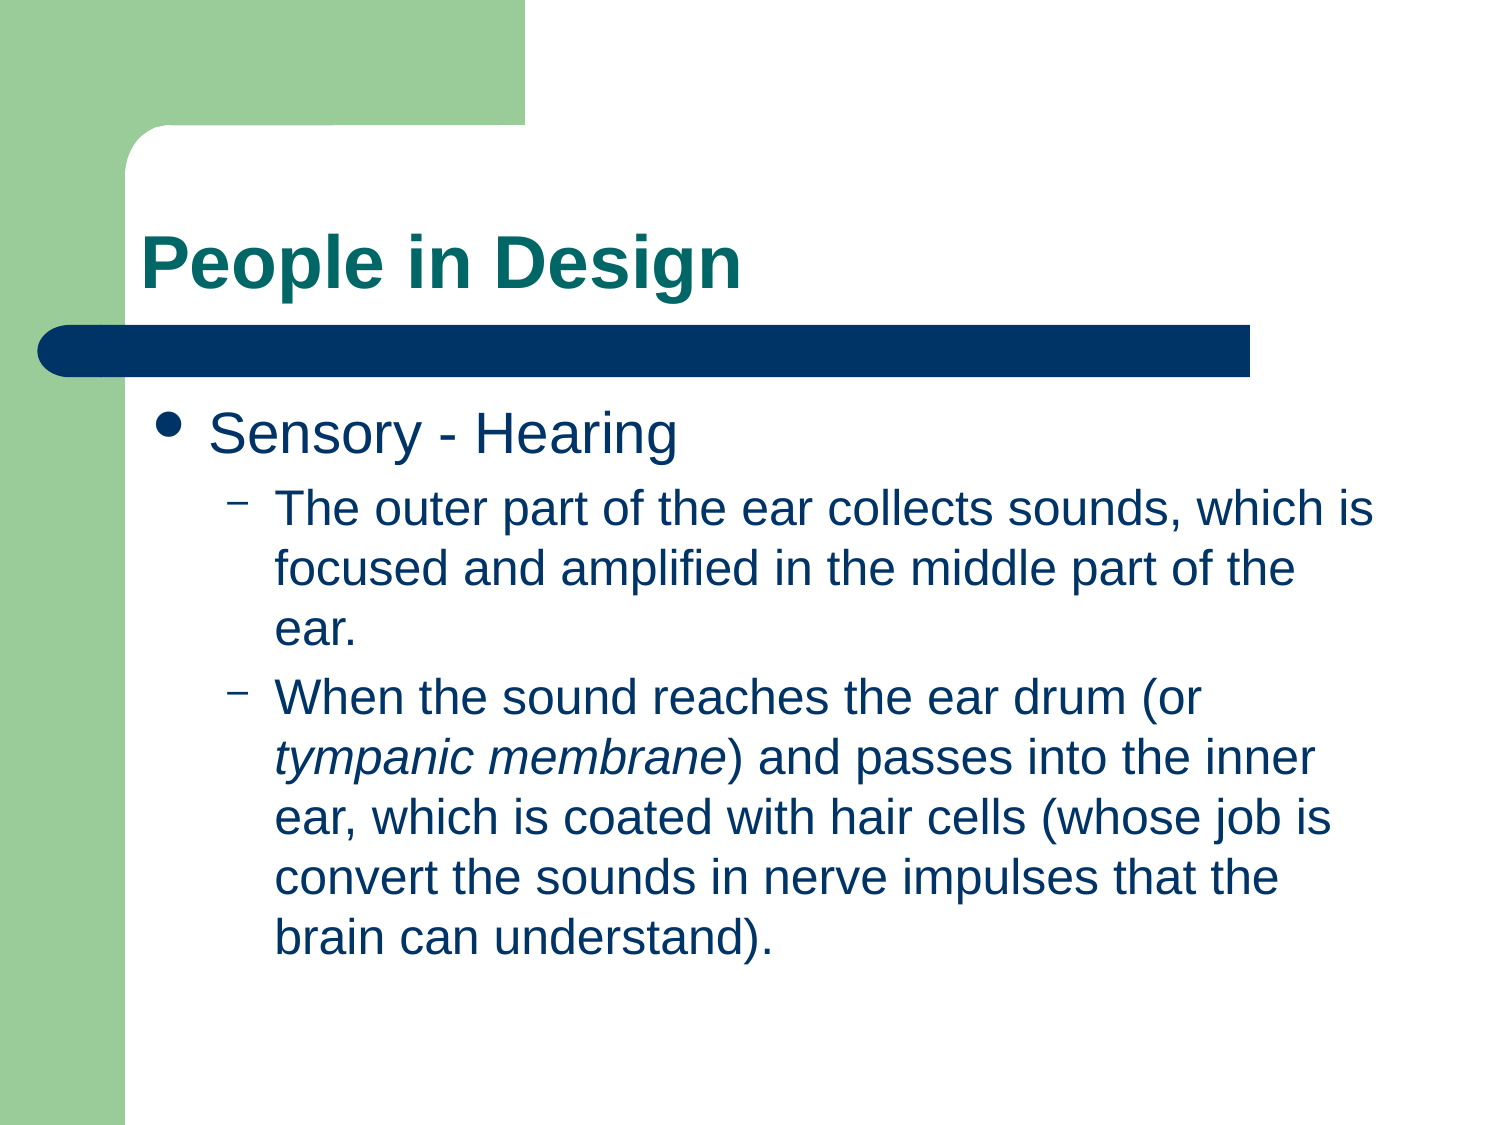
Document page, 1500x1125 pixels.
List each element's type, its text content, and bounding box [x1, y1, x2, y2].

title People in Design [124, 124, 1426, 313]
list Sensory - Hearing The outer part of the ear collects sounds, which is focused and amplified in the middle part of the ear. When the sound reaches the ear drum (or tympanic membrane) and passes into the inner ear, which is coated with hair cells (whose job is convert the sounds in nerve impulses that the brain can understand). [137, 387, 1400, 999]
